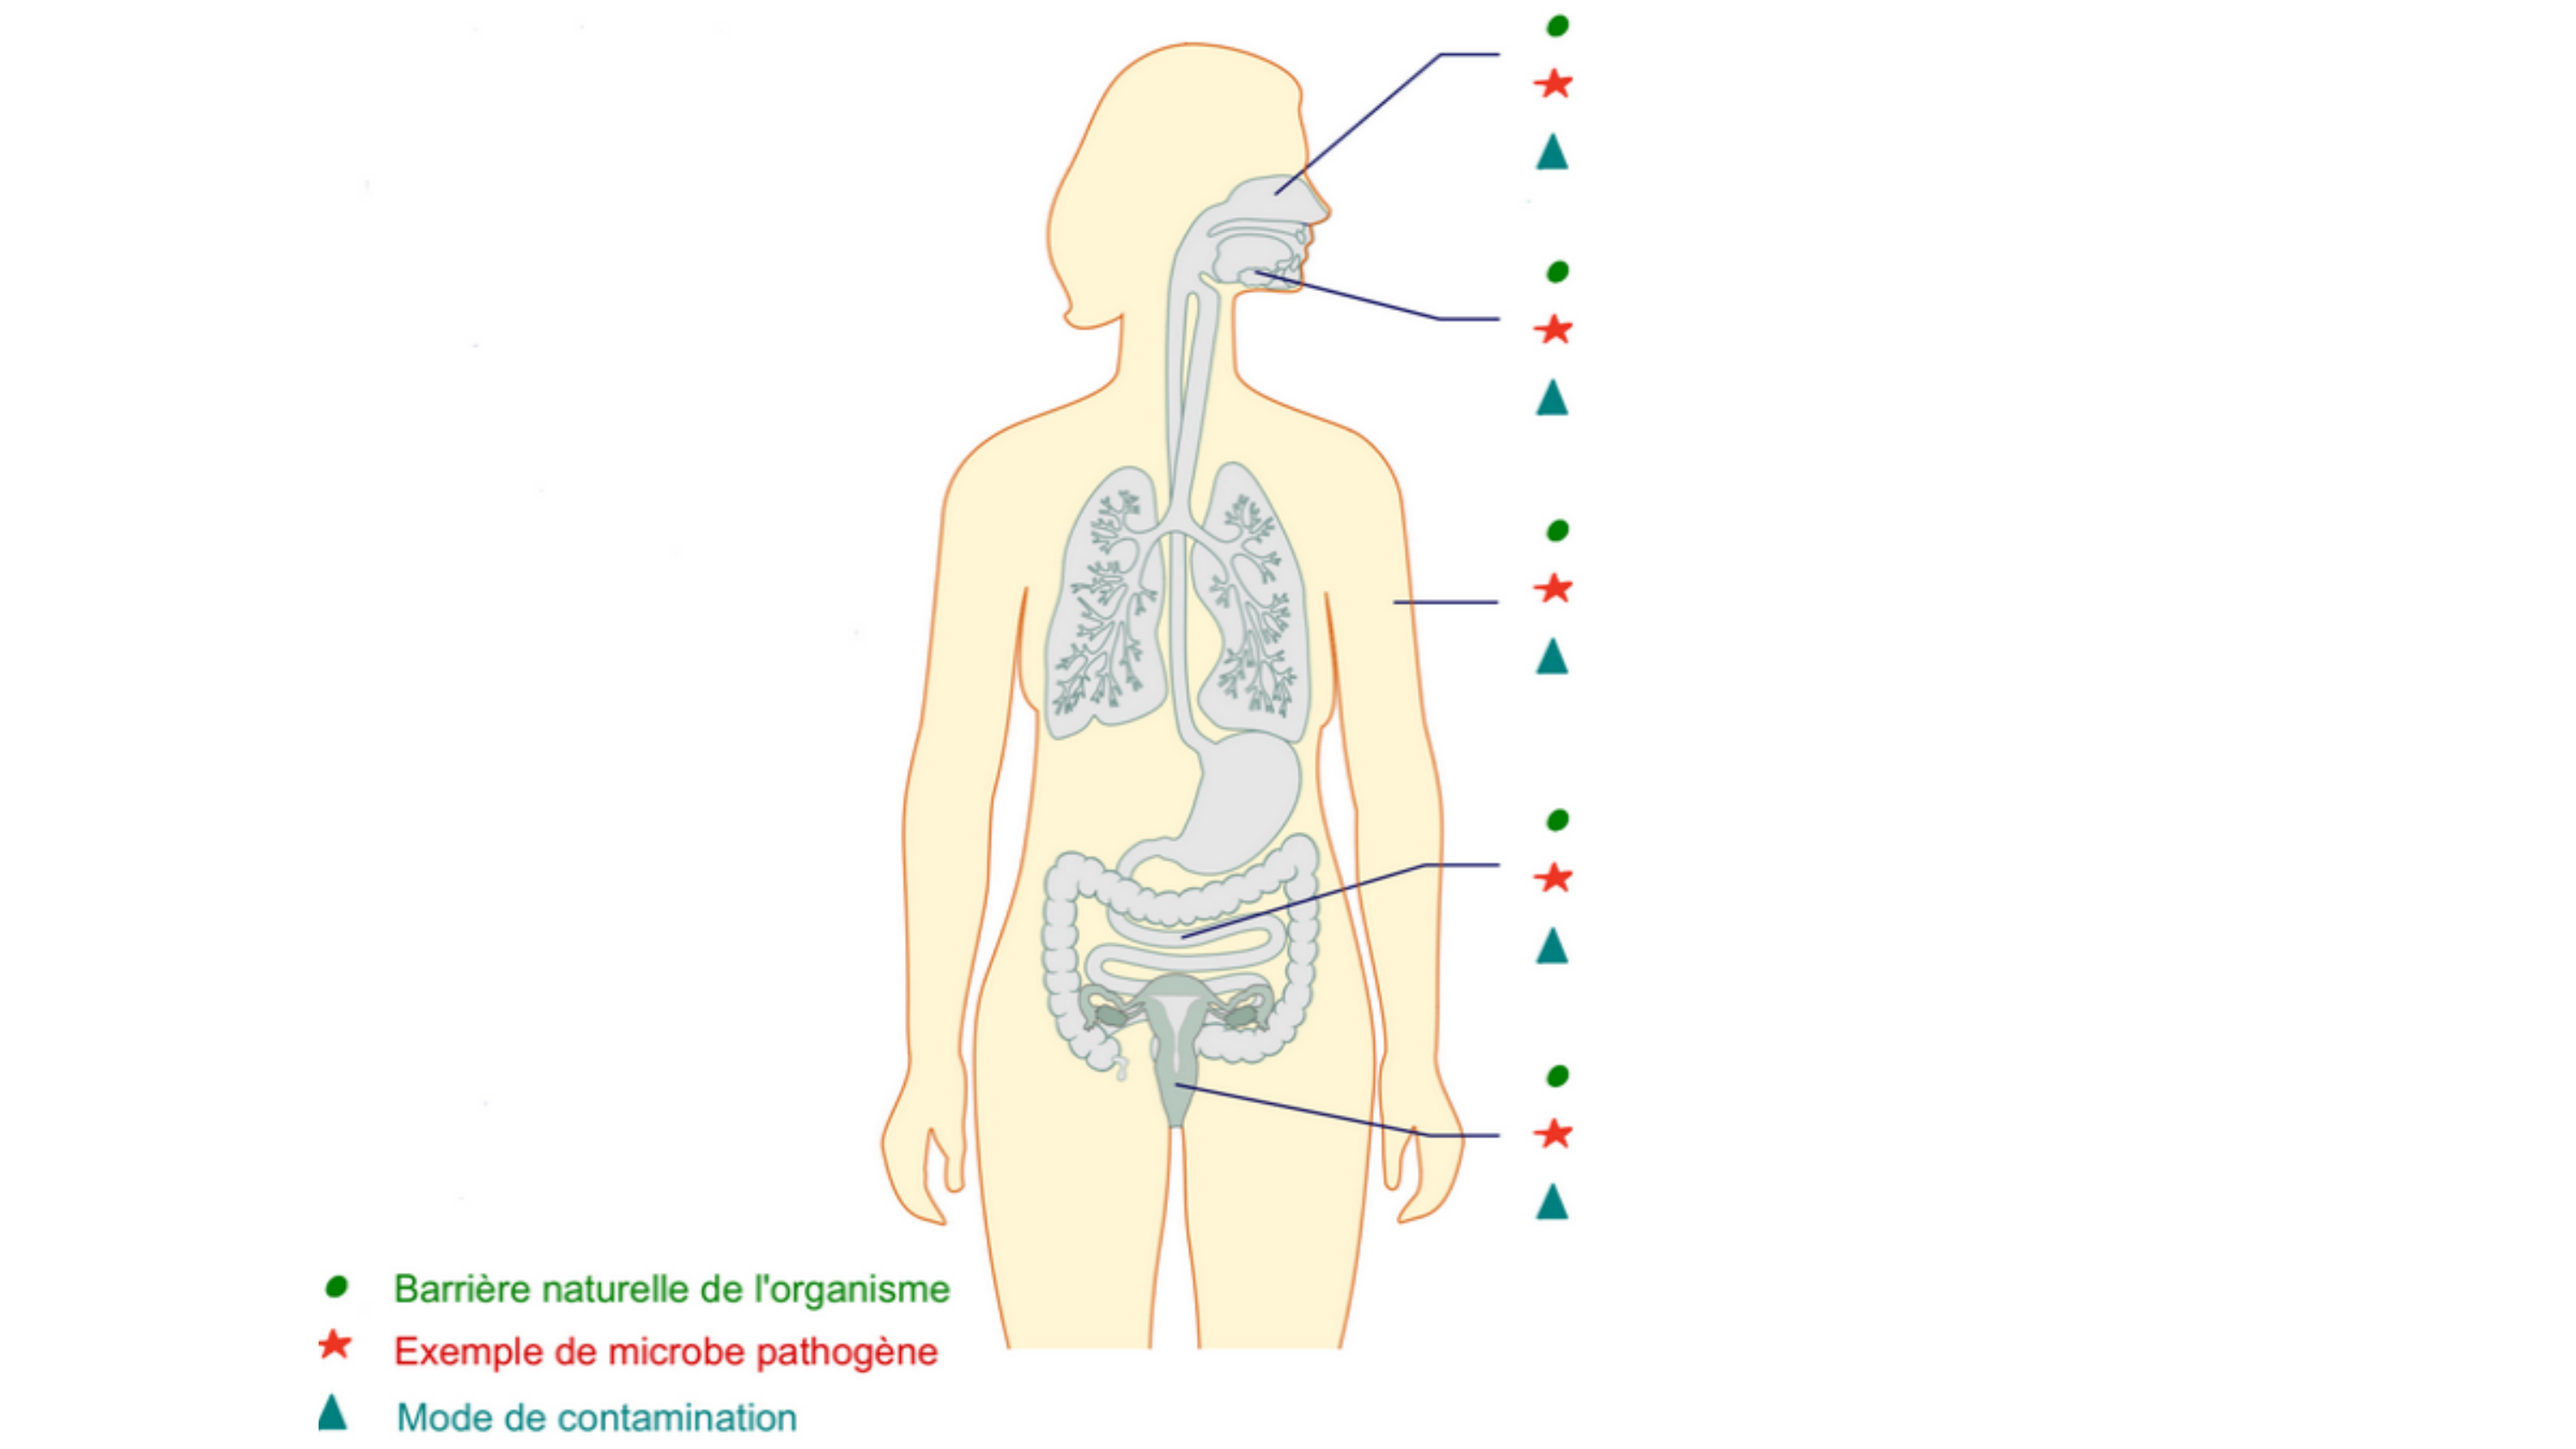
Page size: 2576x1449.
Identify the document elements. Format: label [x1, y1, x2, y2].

text_box [319, 3, 1835, 1446]
